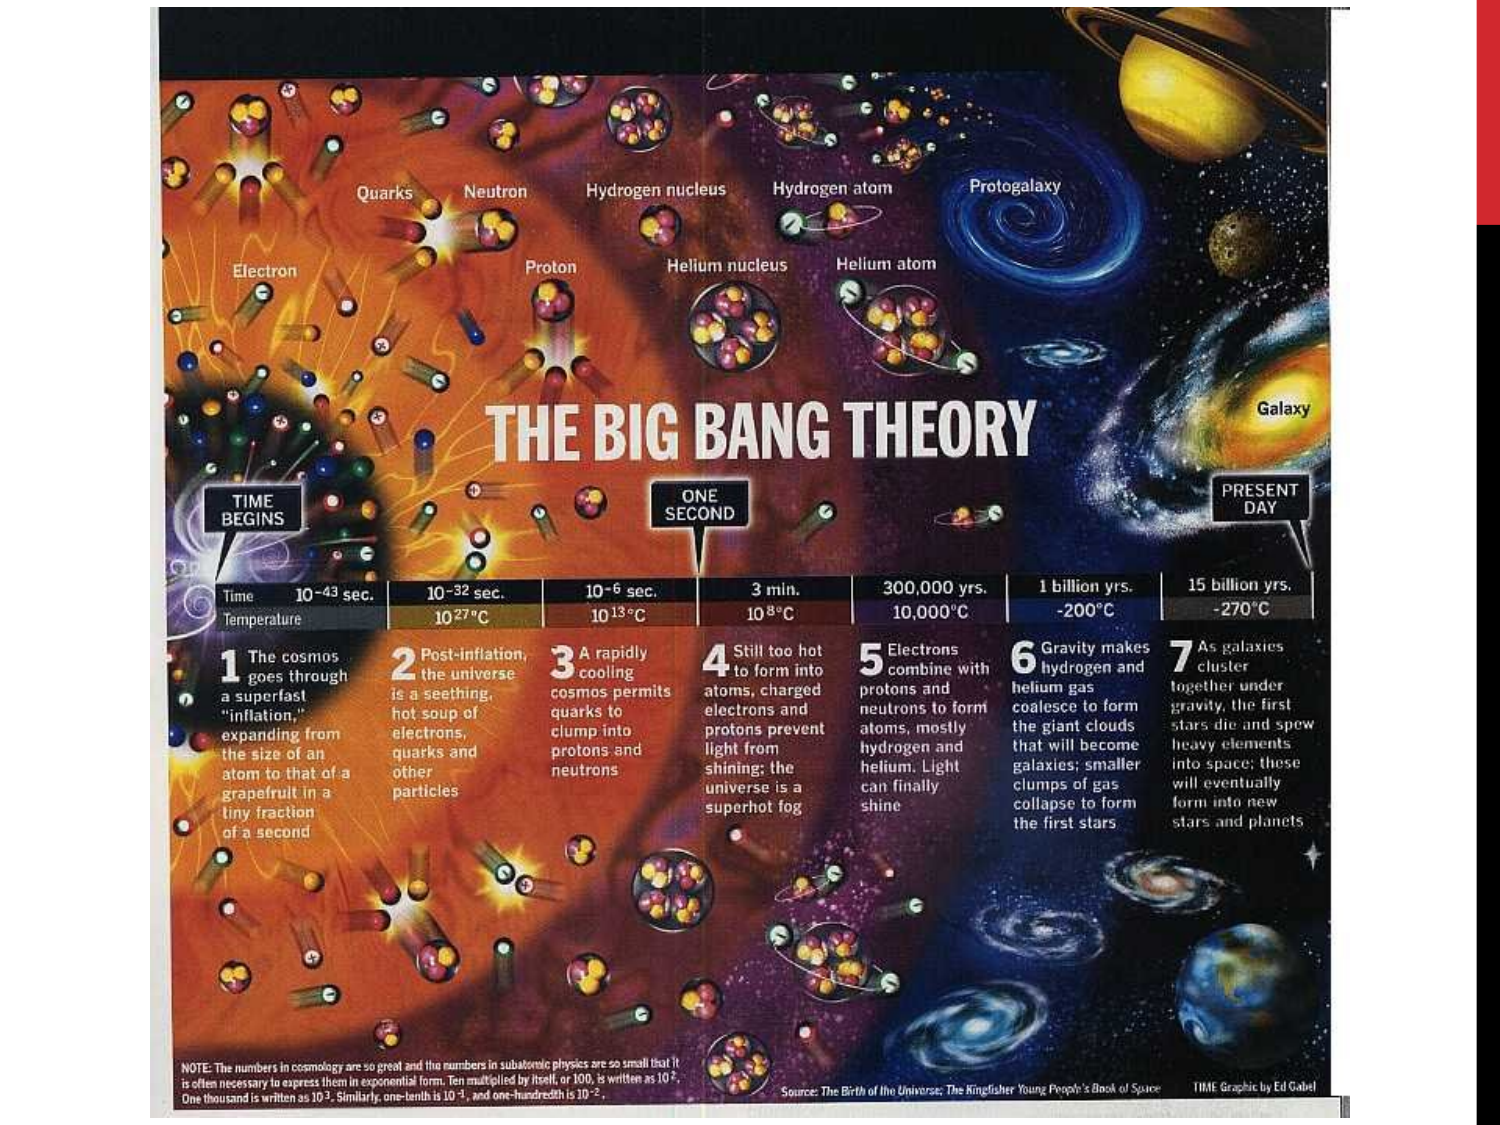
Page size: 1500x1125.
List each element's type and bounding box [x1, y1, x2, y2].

picture [149, 7, 1351, 1118]
